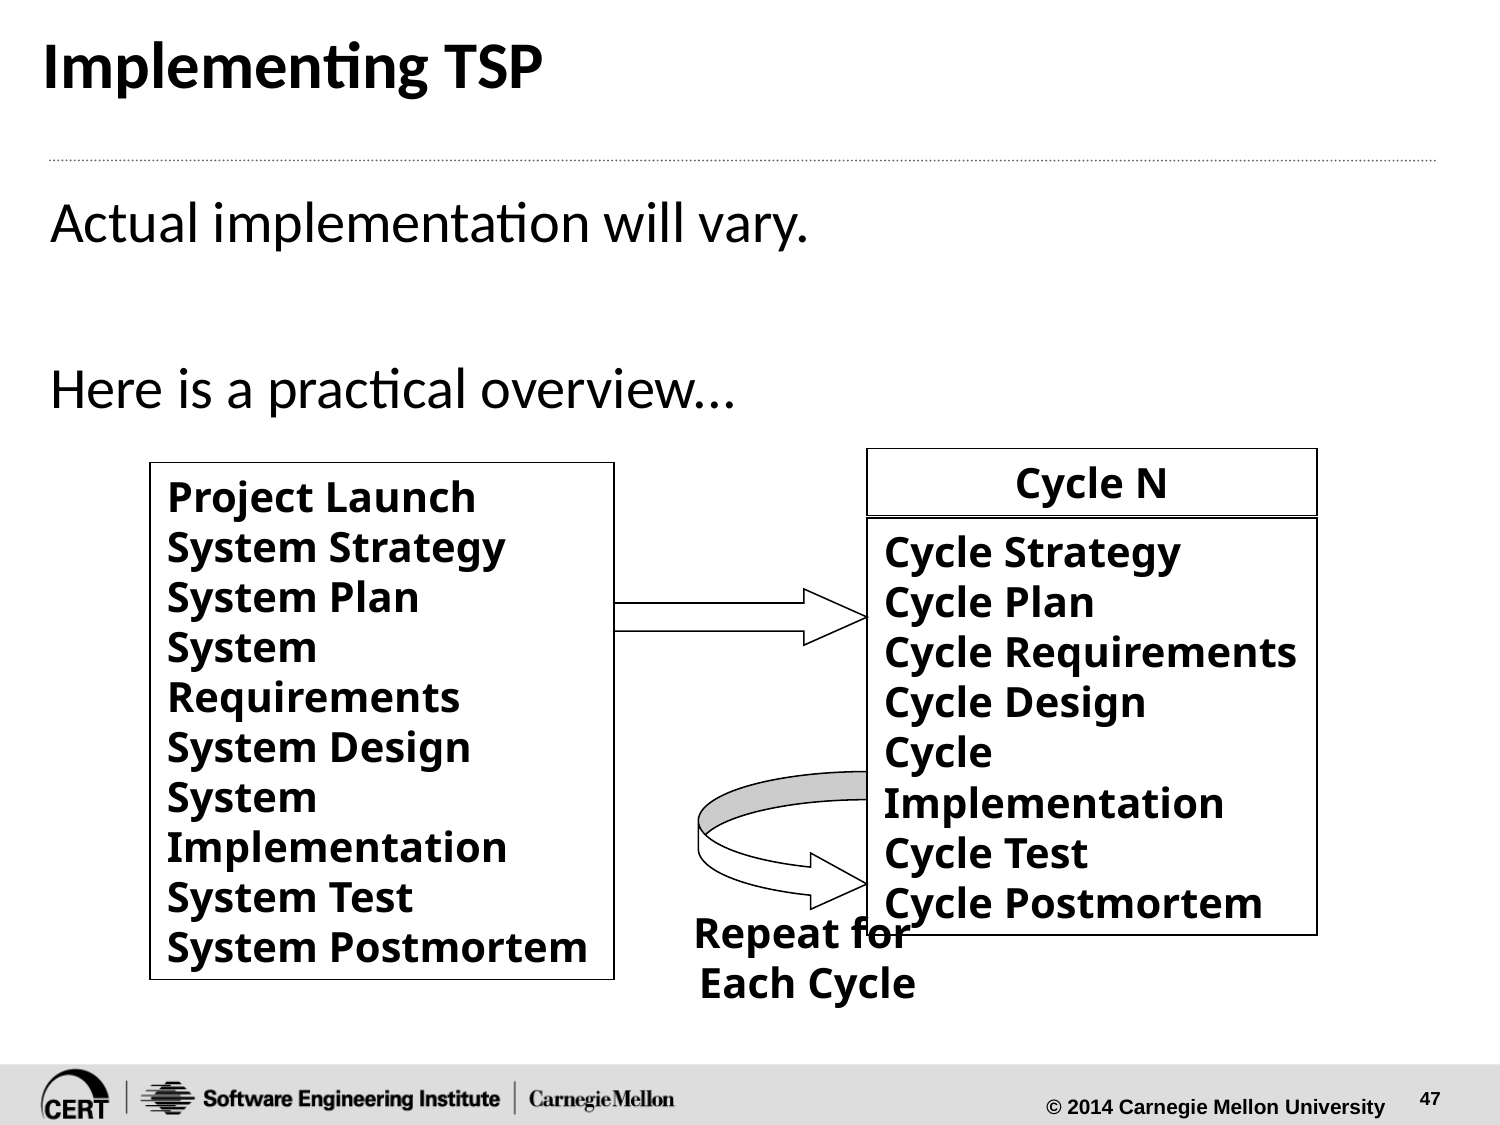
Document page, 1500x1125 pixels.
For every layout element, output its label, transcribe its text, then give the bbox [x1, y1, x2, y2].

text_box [690, 771, 926, 1017]
list Actual implementation will vary. Here is a practical overview... [49, 187, 1438, 1001]
text_box Project Launch System Strategy System Plan System Requirements System Design System Implementation System Test System Postmortem [149, 462, 614, 980]
title Implementing TSP [42, 37, 1434, 155]
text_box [613, 448, 1318, 887]
picture [24, 1065, 688, 1125]
